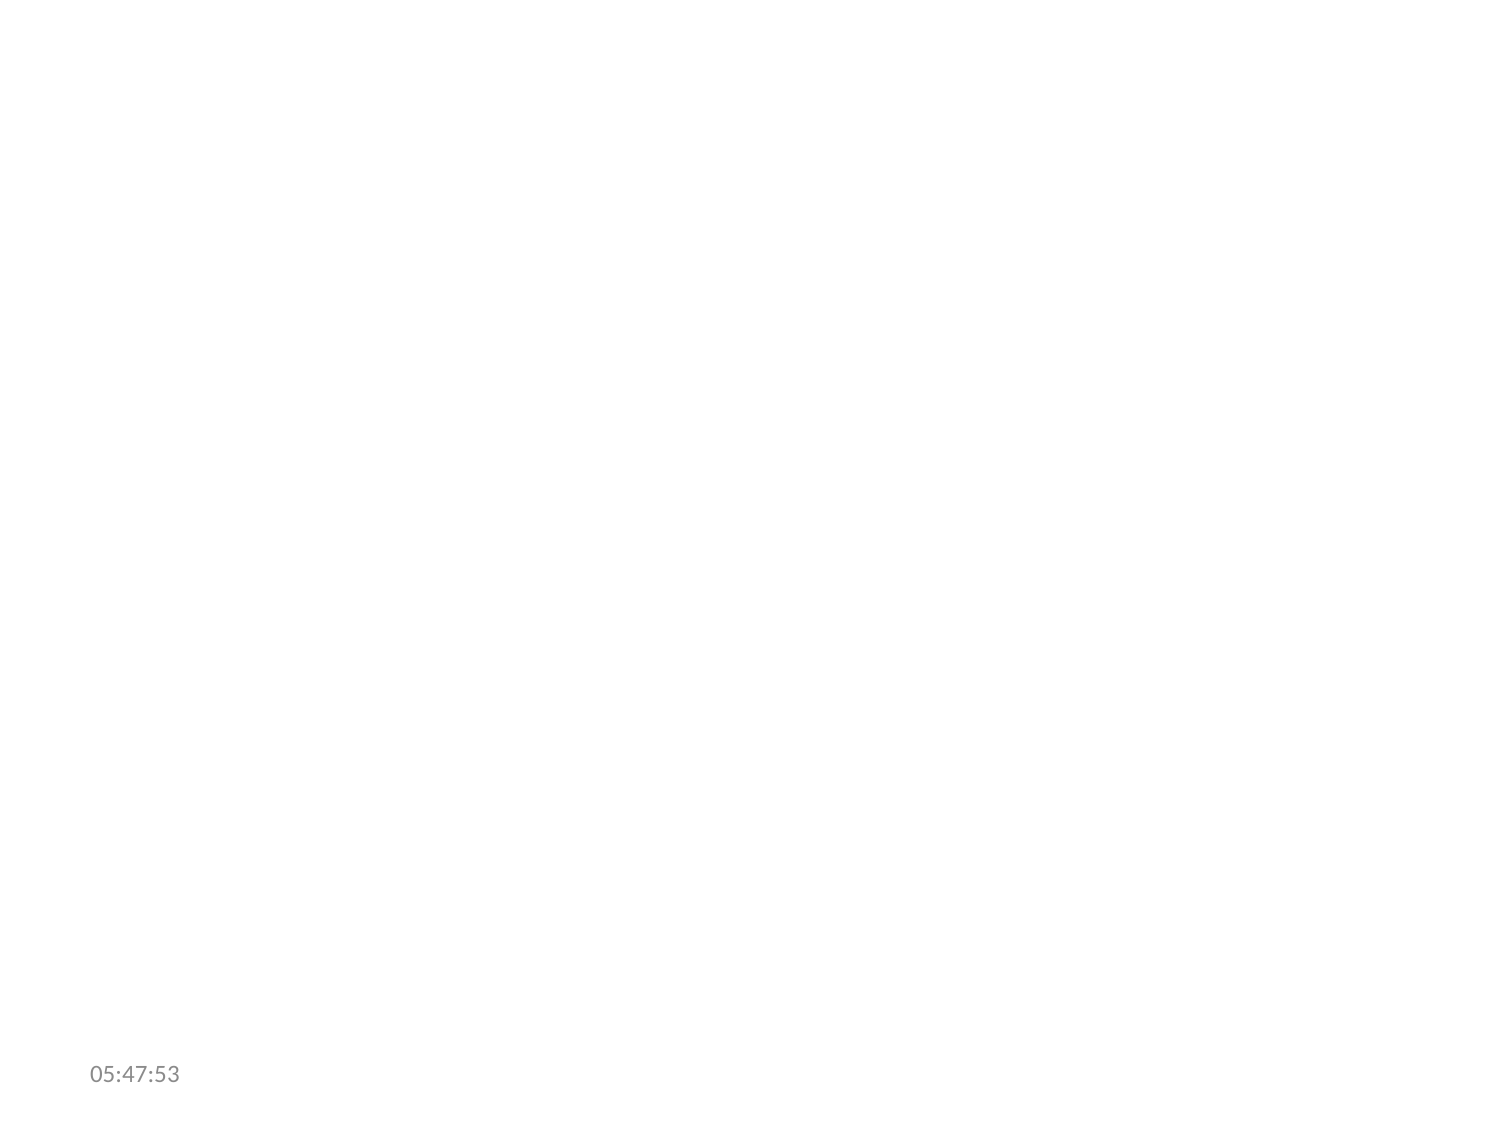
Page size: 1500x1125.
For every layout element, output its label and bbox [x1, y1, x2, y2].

slide_number [75, 1042, 425, 1103]
